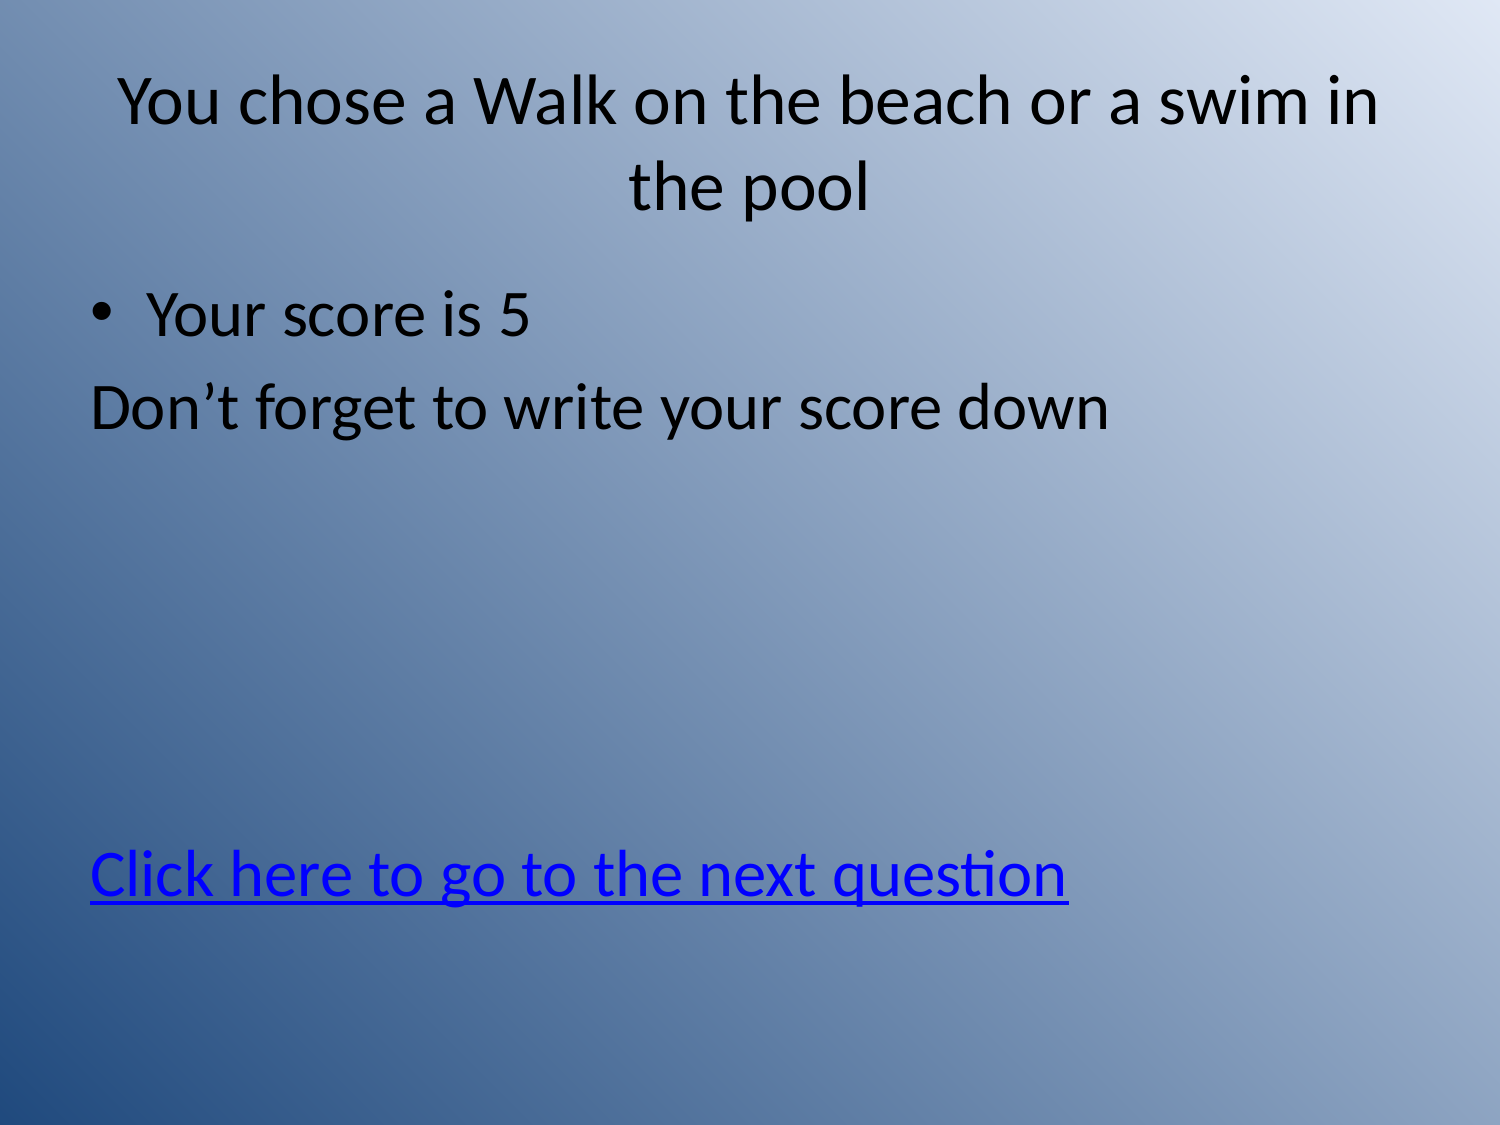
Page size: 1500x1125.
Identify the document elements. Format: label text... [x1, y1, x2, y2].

title You chose a Walk on the beach or a swim in the pool [75, 45, 1425, 233]
list Your score is 5 Don’t forget to write your score down Click here to go to the next question [75, 262, 1425, 1005]
